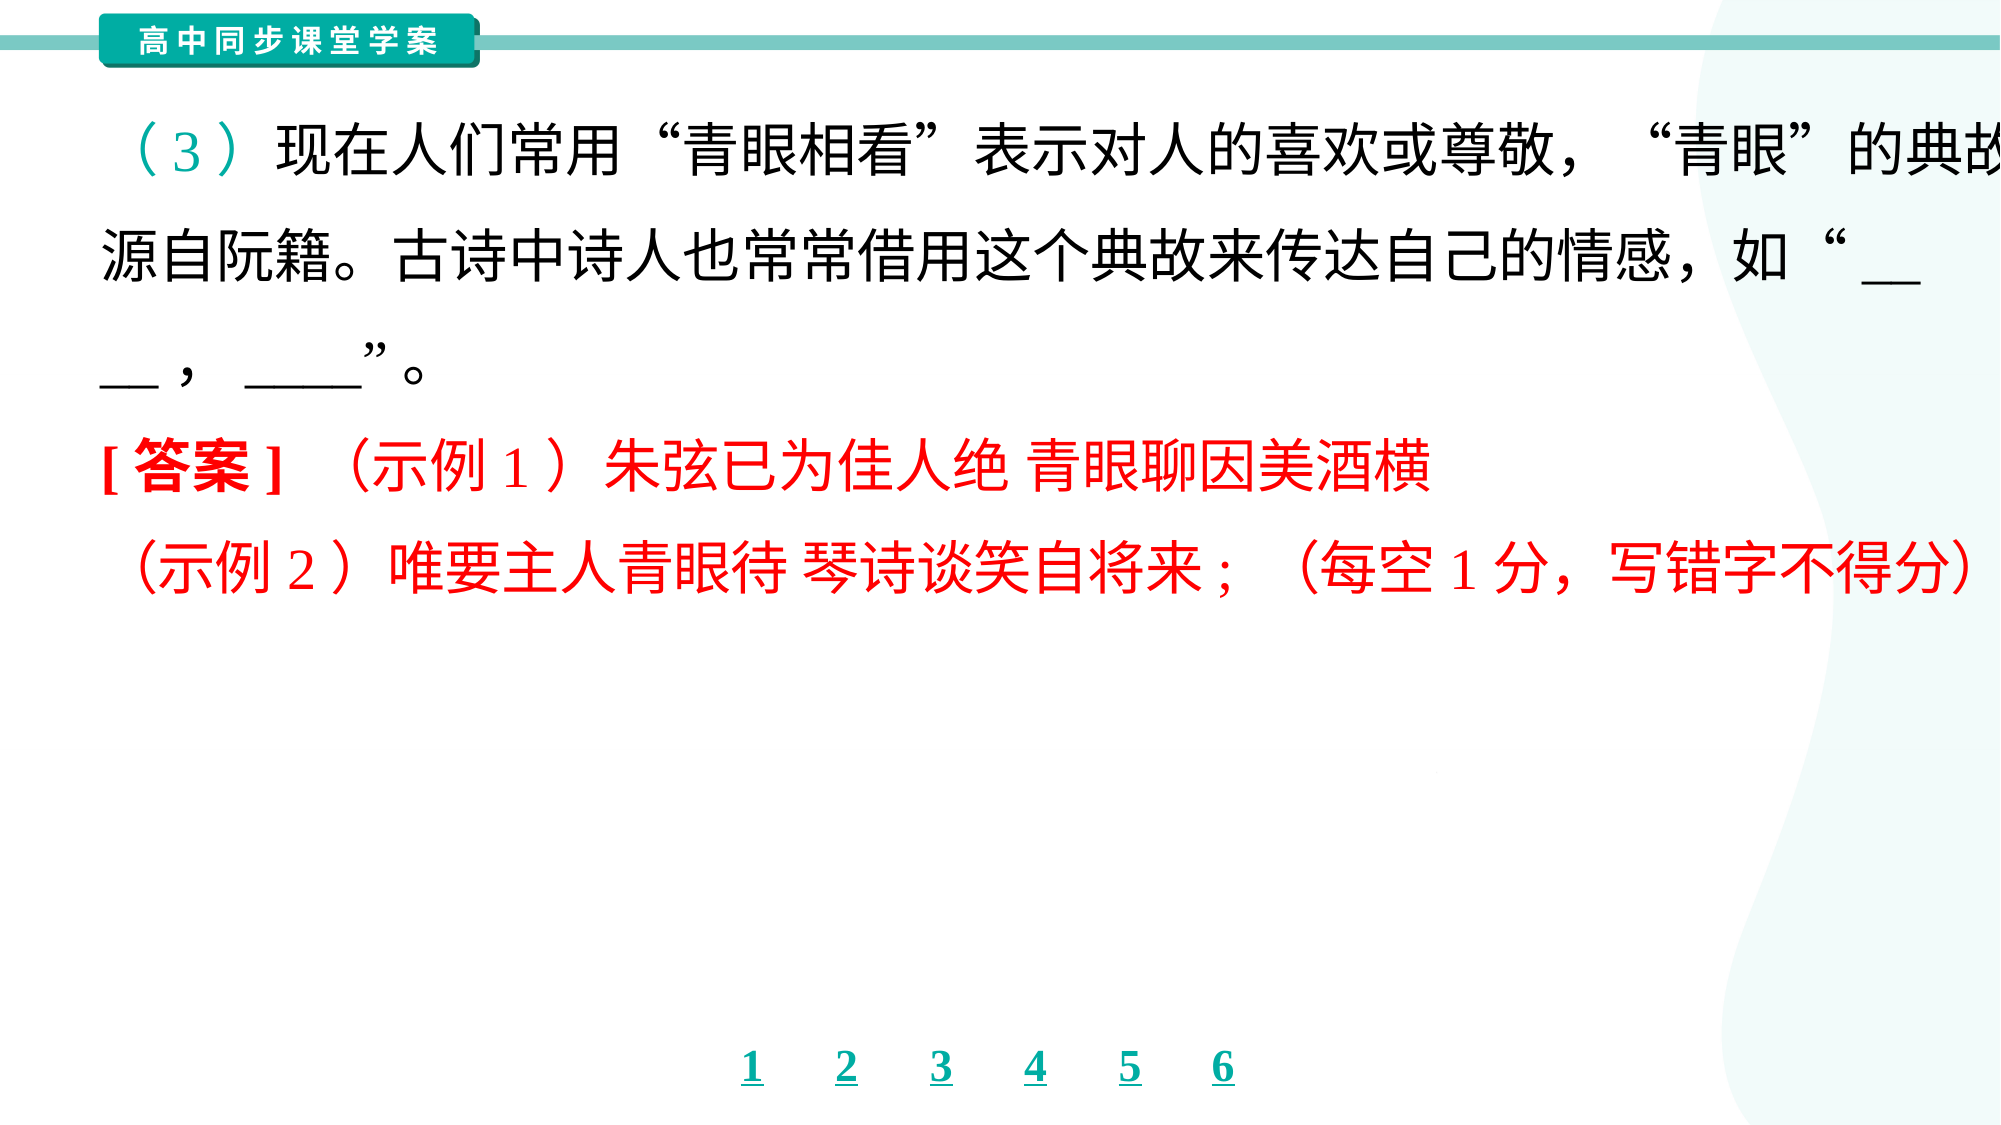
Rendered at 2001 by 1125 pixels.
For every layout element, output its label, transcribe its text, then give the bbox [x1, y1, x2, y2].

picture [0, 0, 2000, 1125]
text_box [答案] （示例1）朱弦已为佳人绝 青眼聊因美酒横 （示例2）唯要主人青眼待 琴诗谈笑自将来; （每空1分，写错字不得分） [100, 392, 1899, 590]
text_box （3）现在人们常用“青眼相看”表示对人的喜欢或尊敬，“青眼”的典故 源自阮籍。古诗中诗人也常常借用这个典故来传达自己的情感，如“__ __，____”。 [100, 76, 1899, 383]
